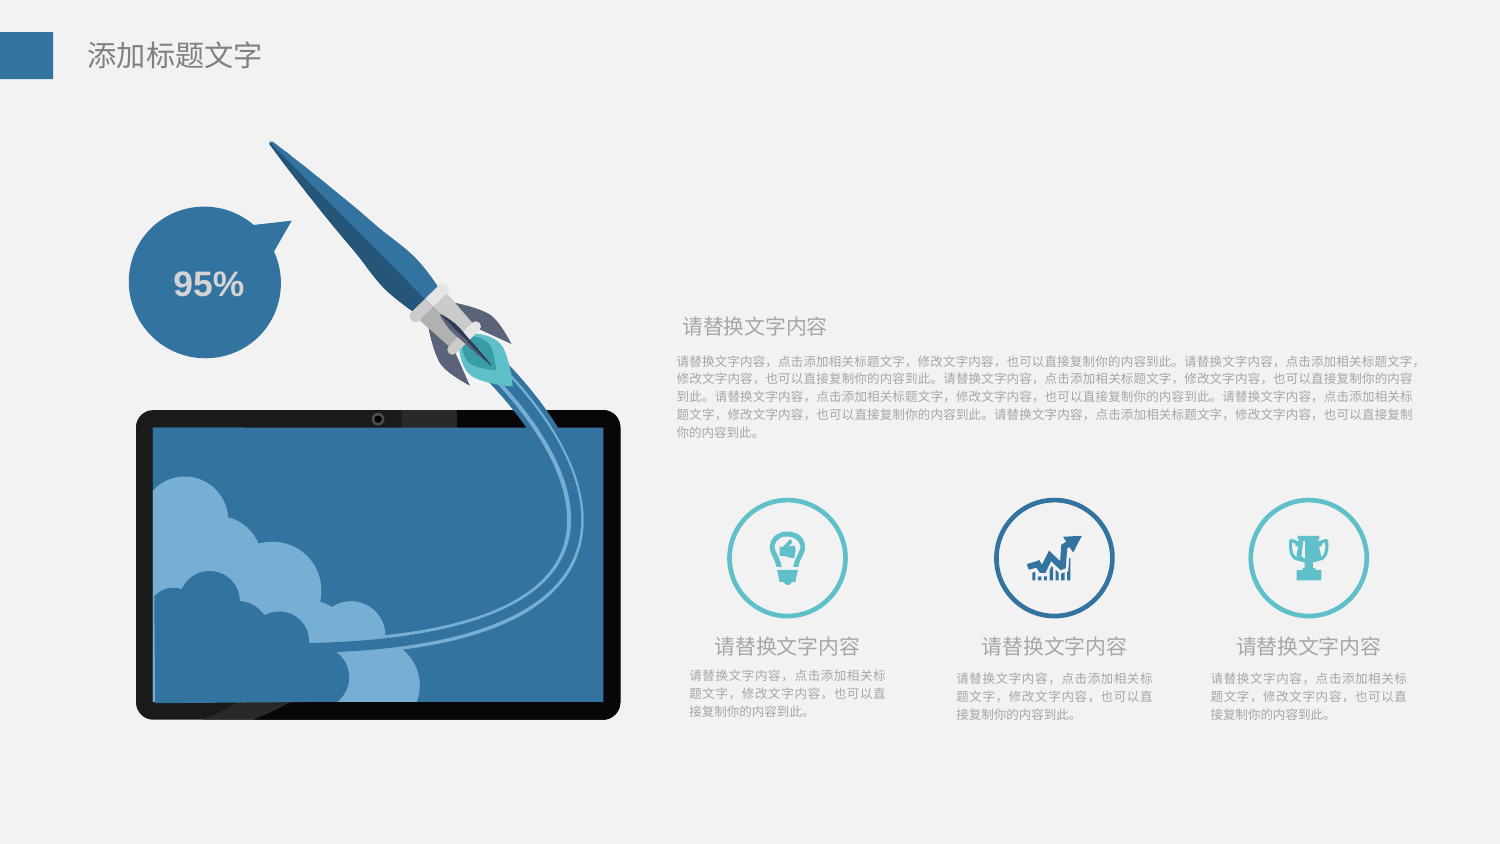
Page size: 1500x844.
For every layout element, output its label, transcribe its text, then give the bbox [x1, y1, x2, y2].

text_box 请替换文字内容 [714, 628, 861, 659]
text_box [1067, 558, 1071, 581]
text_box [1289, 535, 1329, 581]
text_box [1055, 569, 1059, 581]
text_box 请替换文字内容，点击添加相关标题文字，修改文字内容，也可以直接复制你的内容到此。请替换文字内容，点击添加相关标题文字，修改文字内容，也可以直接复制你的内容到此。请替换文字内容，点击添加相关标题文字，修改文字内容，也可以直接复制你的内容到此。请替换文字内容，点击添加相关标题文字，修改文字内容，也可以直接复制你的内容到此。请替换文字内容，点击添加相关标题文字，修改文字内容，也可以直接复制你的内容到此。请替换文字内容，点击添加相关标题文字，修改文字内容，也可以直接复制你的内容到此。 [676, 350, 1412, 441]
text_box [135, 140, 621, 720]
text_box 请替换文字内容，点击添加相关标题文字，修改文字内容，也可以直接复制你的内容到此。 [956, 667, 1153, 722]
text_box 请替换文字内容，点击添加相关标题文字，修改文字内容，也可以直接复制你的内容到此。 [689, 665, 886, 720]
text_box 请替换文字内容 [981, 628, 1128, 659]
text_box 请替换文字内容，点击添加相关标题文字，修改文字内容，也可以直接复制你的内容到此。 [1210, 667, 1407, 722]
text_box [1049, 566, 1054, 581]
text_box 请替换文字内容 [682, 308, 833, 339]
text_box [994, 497, 1115, 619]
text_box [777, 569, 798, 586]
text_box [727, 497, 848, 619]
text_box [1032, 571, 1036, 581]
text_box [1248, 497, 1369, 619]
text_box [1026, 535, 1082, 573]
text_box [130, 185, 289, 363]
text_box 请替换文字内容 [1236, 628, 1382, 659]
text_box [769, 531, 806, 567]
